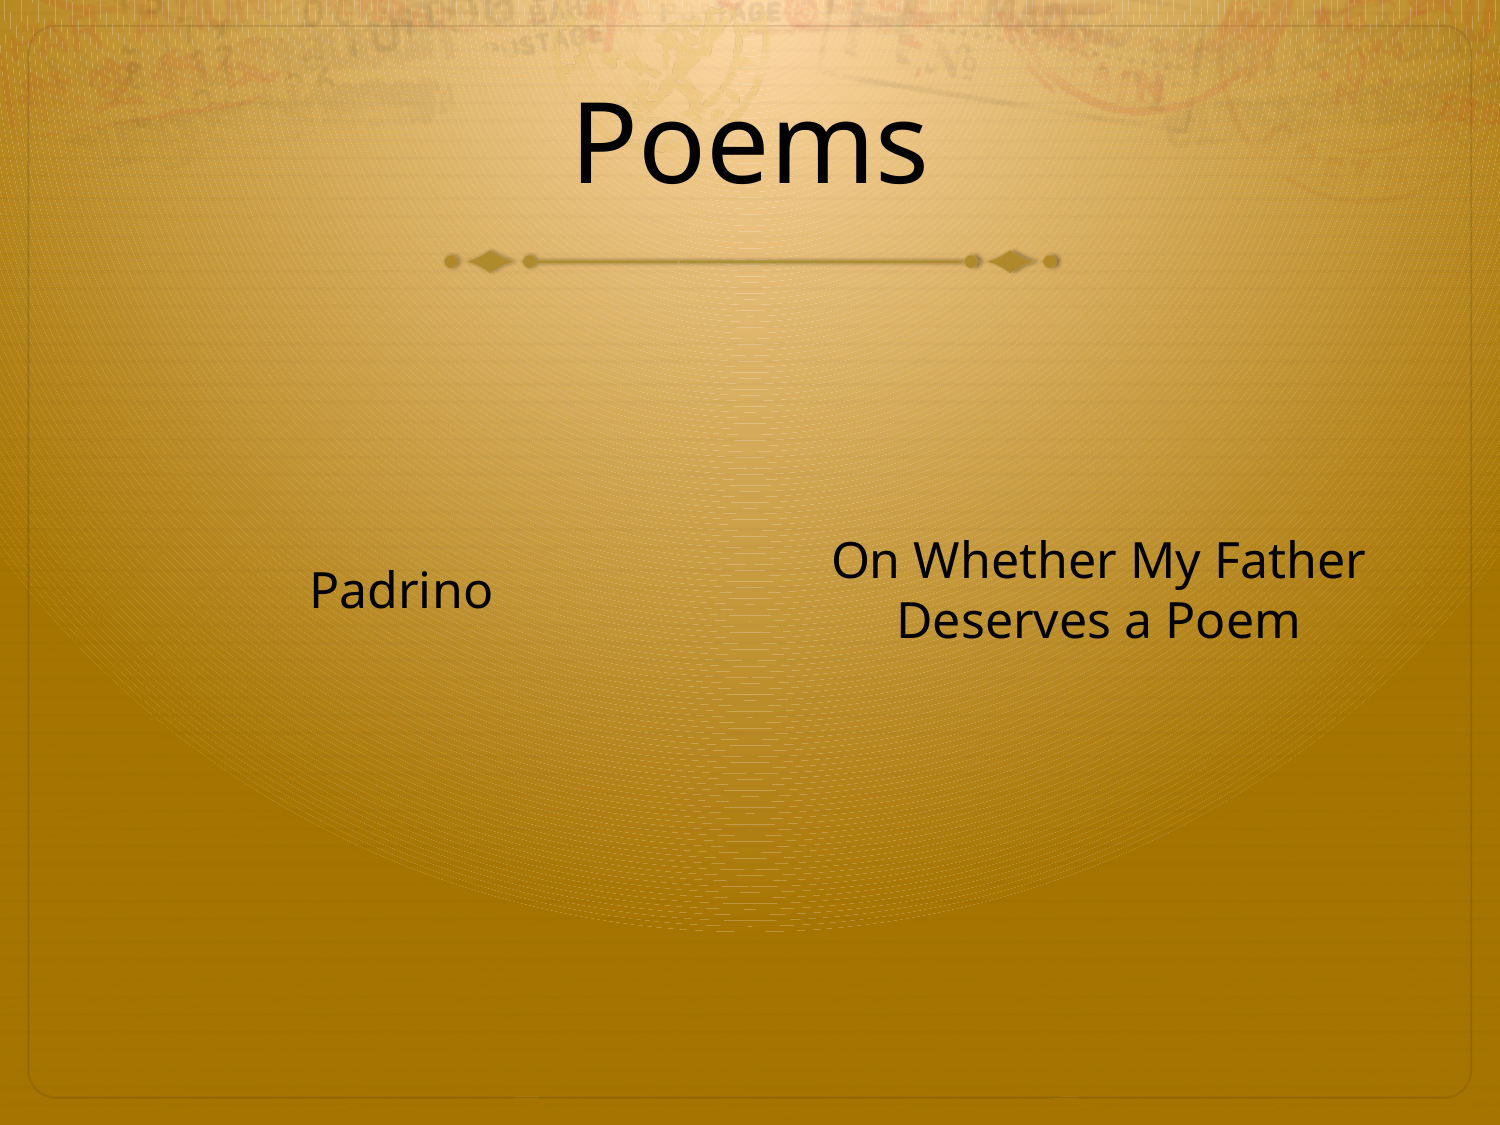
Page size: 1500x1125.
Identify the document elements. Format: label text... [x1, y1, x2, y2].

list Padrino [93, 536, 709, 642]
picture [0, 0, 1500, 1125]
title Poems [93, 45, 1407, 233]
list On Whether My Father Deserves a Poem [791, 536, 1407, 642]
